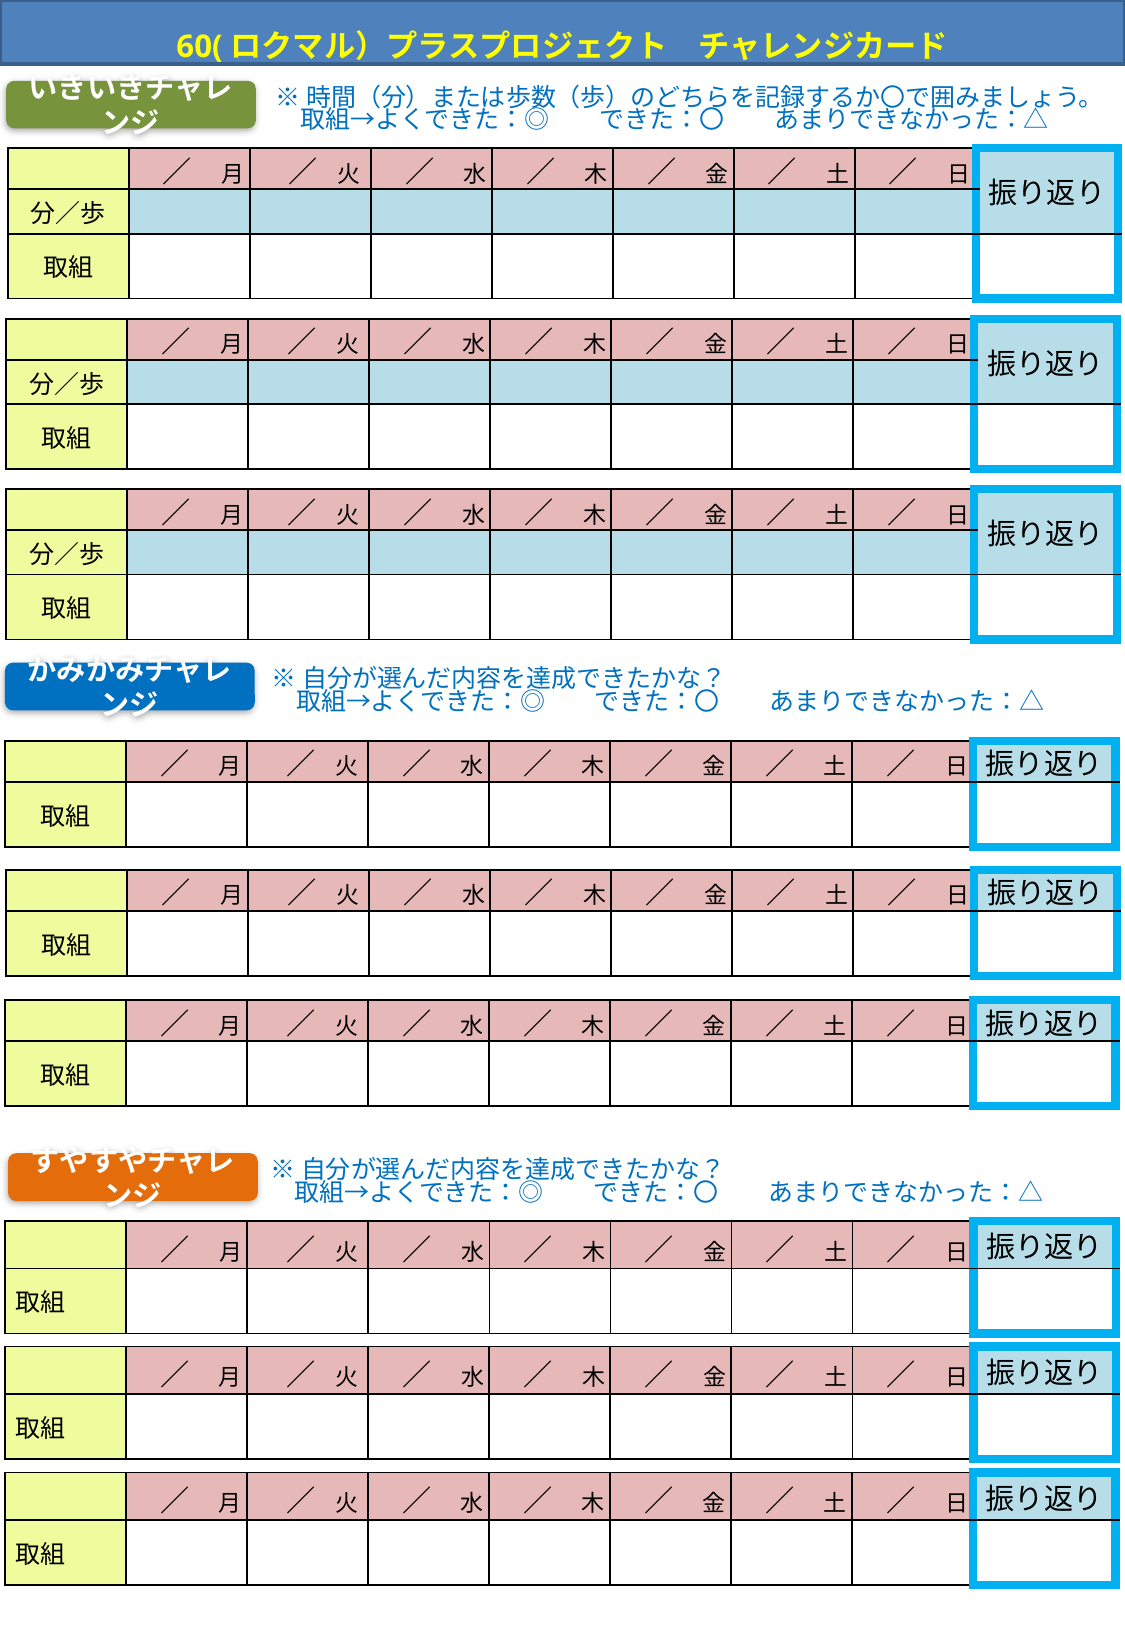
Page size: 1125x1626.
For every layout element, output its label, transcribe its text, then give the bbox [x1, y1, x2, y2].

table_cell [128, 575, 247, 639]
table_cell [248, 783, 367, 846]
table_header ／ 金 [612, 320, 731, 359]
table_cell [130, 190, 249, 233]
table_cell [490, 1042, 609, 1105]
table_cell [128, 531, 247, 574]
table_header ／ 水 [370, 490, 489, 529]
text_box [5, 80, 1120, 145]
table_header ／ 月 [128, 490, 247, 529]
table_cell 取組 [7, 405, 126, 468]
table_cell [249, 531, 368, 574]
table_cell [611, 783, 730, 846]
table_header ／ 金 [611, 1001, 730, 1040]
table_cell [369, 1521, 488, 1584]
table_header ／ 火 [248, 742, 367, 781]
table_cell [977, 1521, 1111, 1581]
table_cell [733, 531, 852, 574]
table_header [6, 1347, 125, 1393]
table_cell [370, 405, 489, 468]
table_cell [249, 361, 368, 403]
table_header ／ 金 [611, 742, 730, 781]
table_cell [127, 1521, 246, 1584]
table_cell [733, 405, 852, 468]
table_cell [733, 912, 852, 975]
table_header [7, 490, 126, 529]
table_cell [490, 1269, 610, 1333]
table_header ／ 水 [369, 1473, 488, 1519]
table_cell [249, 575, 368, 639]
table_header [6, 1473, 125, 1519]
table_cell [127, 1269, 246, 1333]
table_cell [490, 783, 609, 846]
table_cell [128, 912, 247, 975]
table_header ／ 月 [127, 1225, 246, 1268]
table_cell [854, 405, 970, 468]
table_cell [249, 405, 368, 468]
table_header [6, 1001, 125, 1040]
table_cell [491, 361, 610, 403]
table_cell [614, 235, 733, 298]
table_cell [732, 1042, 851, 1105]
table_cell [854, 912, 970, 975]
table_header ／ 月 [128, 871, 247, 910]
table_cell [611, 1521, 730, 1584]
table_cell [732, 783, 851, 846]
table_cell [732, 1521, 851, 1584]
table_header ／ 火 [249, 320, 368, 359]
table_cell 取組 [6, 1395, 125, 1458]
table_cell [491, 405, 610, 468]
table_header ／ 水 [369, 1001, 488, 1040]
table_header ／ 土 [735, 153, 854, 188]
table_header [6, 742, 125, 781]
table_header ／ 木 [490, 1473, 609, 1519]
table_header 振り返り [977, 1477, 1111, 1519]
table_cell [369, 1042, 488, 1105]
table_cell [853, 1269, 969, 1333]
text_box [4, 662, 1072, 726]
table_header ／ 土 [733, 490, 852, 529]
table_header ／ 木 [491, 871, 610, 910]
table_header ／ 日 [854, 490, 970, 529]
table_cell [127, 783, 246, 846]
table_cell 取組 [6, 1521, 125, 1584]
table_header ／ 火 [248, 1001, 367, 1040]
table_cell [854, 361, 970, 403]
table_cell [977, 783, 1111, 843]
table_header ／ 日 [854, 320, 970, 359]
table_cell 取組 [9, 235, 128, 298]
table_cell [611, 1042, 730, 1105]
table_cell [611, 1269, 731, 1333]
table_cell 取組 [7, 912, 126, 975]
table_cell [369, 783, 488, 846]
table_cell [732, 1269, 852, 1333]
table_cell [977, 1042, 1111, 1102]
table_header ／ 木 [490, 1347, 609, 1393]
table_header 振り返り [978, 1351, 1112, 1393]
table_cell [735, 235, 854, 298]
table_cell [978, 405, 1113, 465]
table_cell [249, 912, 368, 975]
table_cell 取組 [7, 575, 126, 639]
table_header ／ 日 [853, 742, 969, 781]
table_cell [978, 575, 1113, 635]
table_cell [128, 361, 247, 403]
table_header 振り返り [978, 1225, 1112, 1268]
table_header ／ 月 [127, 1473, 246, 1519]
table_cell [612, 531, 731, 574]
table_cell [978, 1269, 1112, 1329]
table_cell 分／歩 [9, 190, 128, 233]
table_header ／ 月 [127, 1001, 246, 1040]
table_cell [490, 1395, 609, 1458]
table_cell [732, 1395, 852, 1458]
table_header ／ 水 [369, 742, 488, 781]
table_cell [853, 783, 969, 846]
table_header ／ 金 [614, 153, 733, 188]
table_header ／ 水 [372, 153, 491, 188]
table_header ／ 土 [733, 871, 852, 910]
table_cell [612, 405, 731, 468]
table_cell [128, 405, 247, 468]
table_cell [612, 575, 731, 639]
table_cell [370, 912, 489, 975]
table_header 振り返り [978, 874, 1113, 910]
table_cell 取組 [6, 1042, 125, 1105]
table_cell [491, 531, 610, 574]
table_header ／ 日 [853, 1225, 969, 1268]
table_header [7, 320, 126, 359]
table_header ／ 金 [612, 871, 731, 910]
table_cell [854, 575, 970, 639]
table_header ／ 日 [853, 1347, 969, 1393]
table_cell [980, 235, 1114, 294]
table_header [7, 871, 126, 910]
table_header [6, 1223, 125, 1268]
table_cell [978, 1395, 1112, 1455]
table_cell [612, 361, 731, 403]
table_header ／ 月 [130, 153, 249, 188]
table_header ／ 金 [612, 490, 731, 529]
table_header [9, 153, 128, 188]
table_cell 分／歩 [7, 531, 126, 574]
table_header ／ 水 [369, 1347, 488, 1393]
table_cell [491, 575, 610, 639]
table_cell [733, 575, 852, 639]
table_header ／ 土 [732, 1473, 851, 1519]
table_header 振り返り [978, 493, 1113, 574]
table_header ／ 木 [491, 490, 610, 529]
table_header 振り返り [980, 153, 1114, 233]
table_header ／ 土 [732, 742, 851, 781]
table_header ／ 日 [853, 1001, 969, 1040]
table_cell [369, 1269, 489, 1333]
table_cell [127, 1395, 246, 1458]
table_header ／ 火 [248, 1347, 367, 1393]
table_header ／ 火 [251, 153, 370, 188]
table_cell [853, 1042, 969, 1105]
table_cell [130, 235, 249, 298]
table_header ／ 木 [490, 1001, 609, 1040]
table_header ／ 土 [732, 1001, 851, 1040]
table_cell [251, 235, 370, 298]
table_header ／ 水 [370, 320, 489, 359]
table_header ／ 日 [856, 153, 972, 188]
table_header ／ 金 [611, 1225, 731, 1268]
table_cell [248, 1521, 367, 1584]
table_cell [733, 361, 852, 403]
table_cell [735, 190, 854, 233]
table_cell [370, 575, 489, 639]
table_header 振り返り [977, 745, 1111, 781]
table_cell [854, 531, 970, 574]
table_cell [493, 235, 612, 298]
table_cell [248, 1042, 367, 1105]
table_cell [370, 531, 489, 574]
table_header ／ 月 [127, 742, 246, 781]
table_header ／ 日 [854, 871, 970, 910]
table_header 振り返り [977, 1004, 1111, 1040]
table_cell [853, 1395, 969, 1458]
table_header ／ 火 [249, 871, 368, 910]
table_cell [369, 1395, 488, 1458]
table_cell [490, 1521, 609, 1584]
table_header ／ 木 [491, 320, 610, 359]
table_cell [611, 1395, 730, 1458]
table_cell [127, 1042, 246, 1105]
table_header ／ 火 [248, 1225, 367, 1268]
table_header ／ 水 [369, 1225, 489, 1268]
table_cell [493, 190, 612, 233]
table_cell [251, 190, 370, 233]
table_cell [491, 912, 610, 975]
table_header ／ 金 [611, 1347, 730, 1393]
table_header ／ 木 [490, 742, 609, 781]
table_cell 取組 [6, 783, 125, 846]
table_header ／ 月 [128, 320, 247, 359]
table_cell [856, 235, 972, 298]
table_cell 分／歩 [7, 361, 126, 403]
table_cell [612, 912, 731, 975]
table_cell [853, 1521, 969, 1584]
table_header ／ 木 [490, 1225, 610, 1268]
table_header ／ 木 [493, 153, 612, 188]
table_header ／ 火 [248, 1473, 367, 1519]
table_header ／ 日 [853, 1473, 969, 1519]
table_cell 取組 [6, 1269, 125, 1333]
table_cell [372, 235, 491, 298]
table_cell [614, 190, 733, 233]
table_cell [856, 190, 972, 233]
table_header ／ 土 [732, 1225, 852, 1268]
table_cell [370, 361, 489, 403]
text_box 60(ロクマル）プラスプロジェクト チャレンジカード [0, 0, 1125, 66]
table_header ／ 土 [733, 320, 852, 359]
table_cell [372, 190, 491, 233]
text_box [7, 1152, 1086, 1217]
table_header ／ 火 [249, 490, 368, 529]
table_header ／ 月 [127, 1347, 246, 1393]
table_header ／ 金 [611, 1473, 730, 1519]
table_header ／ 水 [370, 871, 489, 910]
table_header ／ 土 [732, 1347, 852, 1393]
table_cell [248, 1395, 367, 1458]
table_cell [248, 1269, 367, 1333]
table_header 振り返り [978, 323, 1113, 403]
table_cell [978, 912, 1113, 972]
